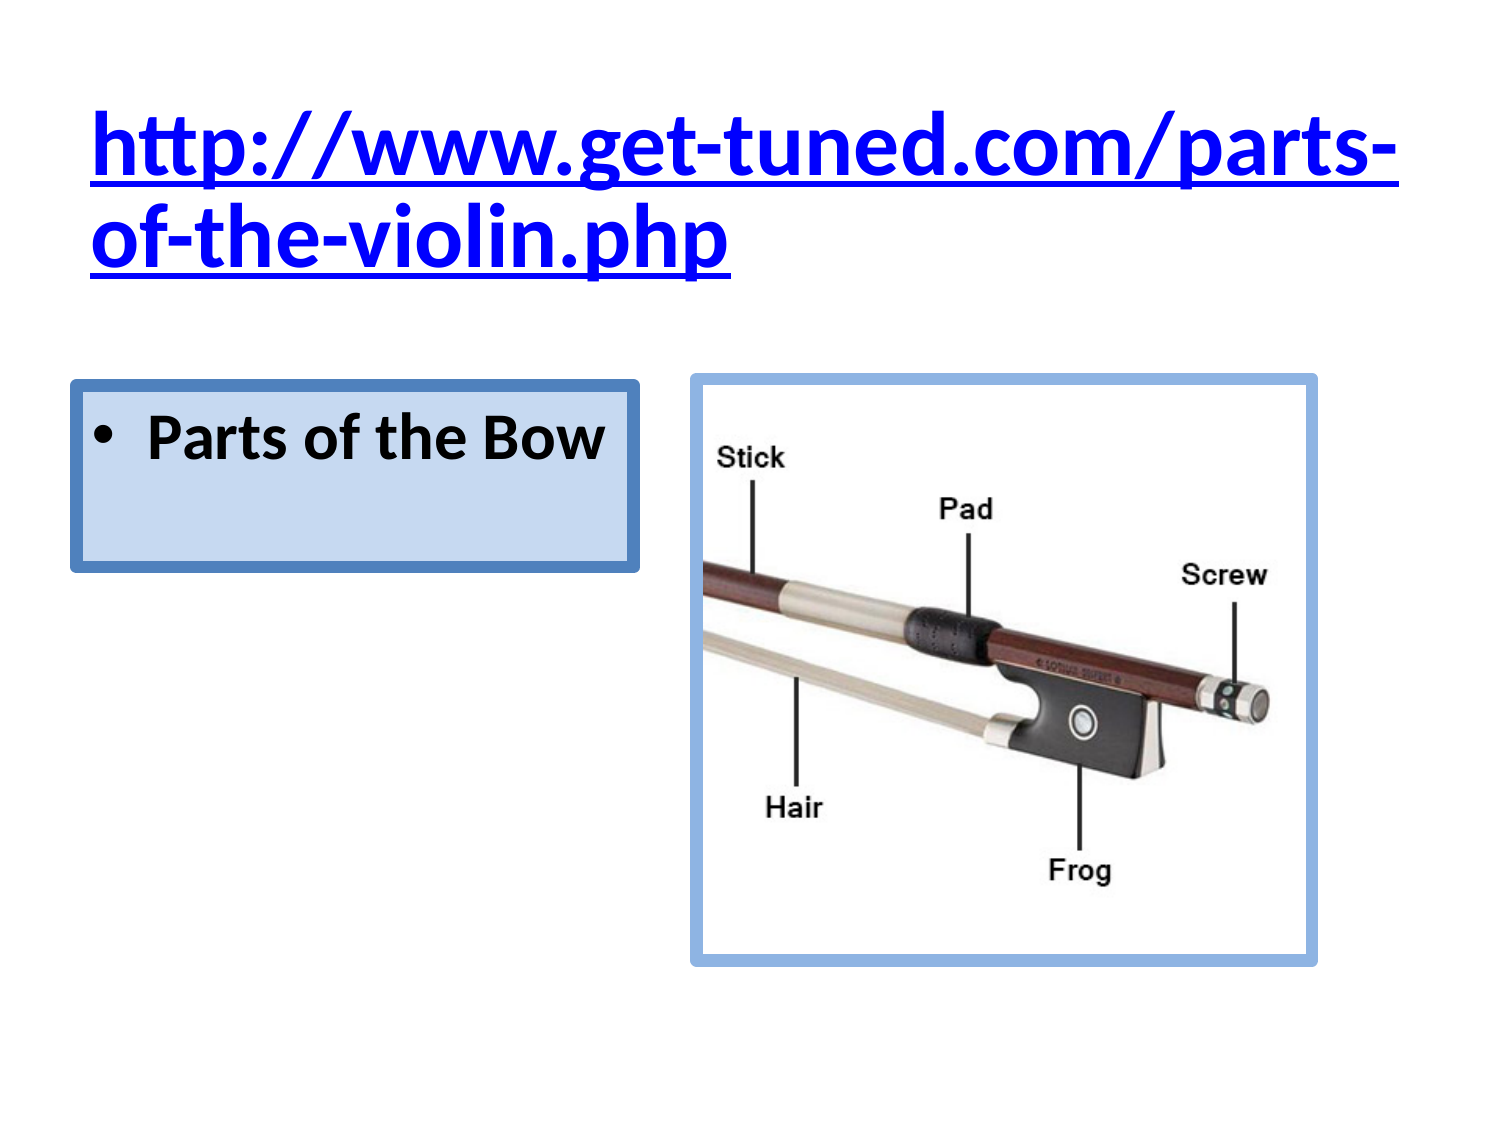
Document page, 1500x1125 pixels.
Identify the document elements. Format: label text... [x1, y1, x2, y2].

title http://www.get-tuned.com/parts-of-the-violin.php [75, 45, 1425, 233]
list Parts of the Bow [76, 385, 634, 568]
picture [702, 385, 1307, 955]
